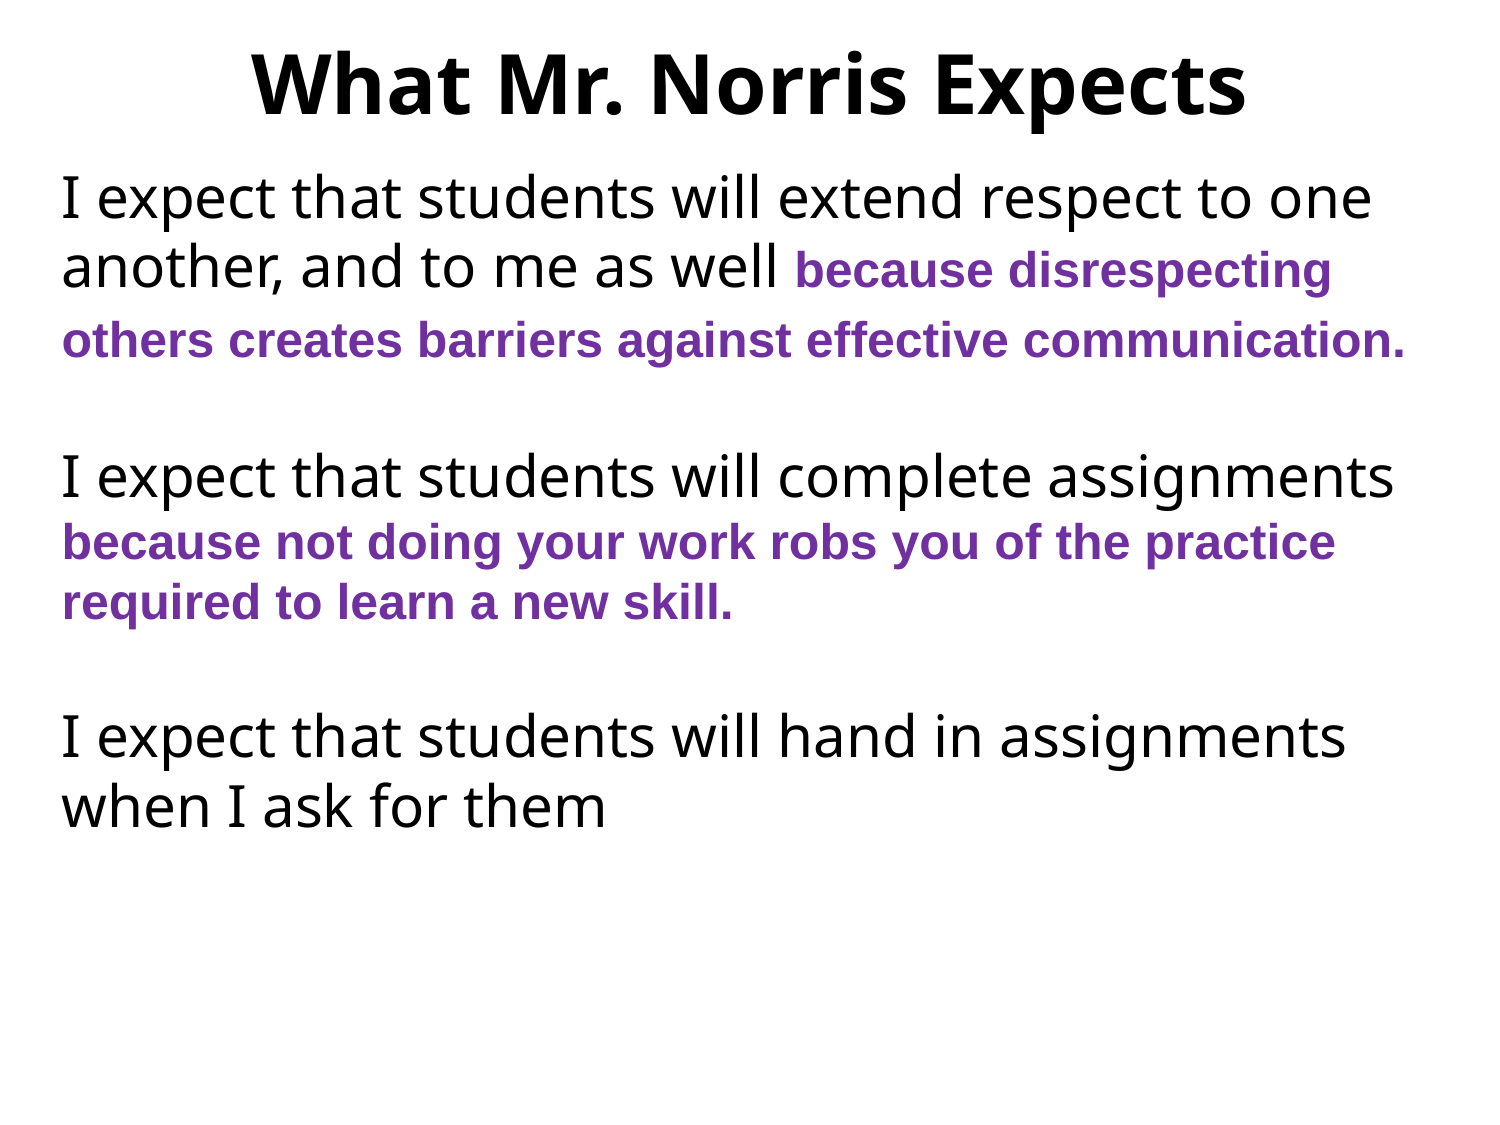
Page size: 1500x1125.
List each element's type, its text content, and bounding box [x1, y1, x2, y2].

text_box I expect that students will extend respect to one another, and to me as well because disrespecting others creates barriers against effective communication. I expect that students will complete assignments because not doing your work robs you of the practice required to learn a new skill. I expect that students will hand in assignments when I ask for them [46, 152, 1442, 847]
text_box What Mr. Norris Expects [0, 23, 1500, 139]
